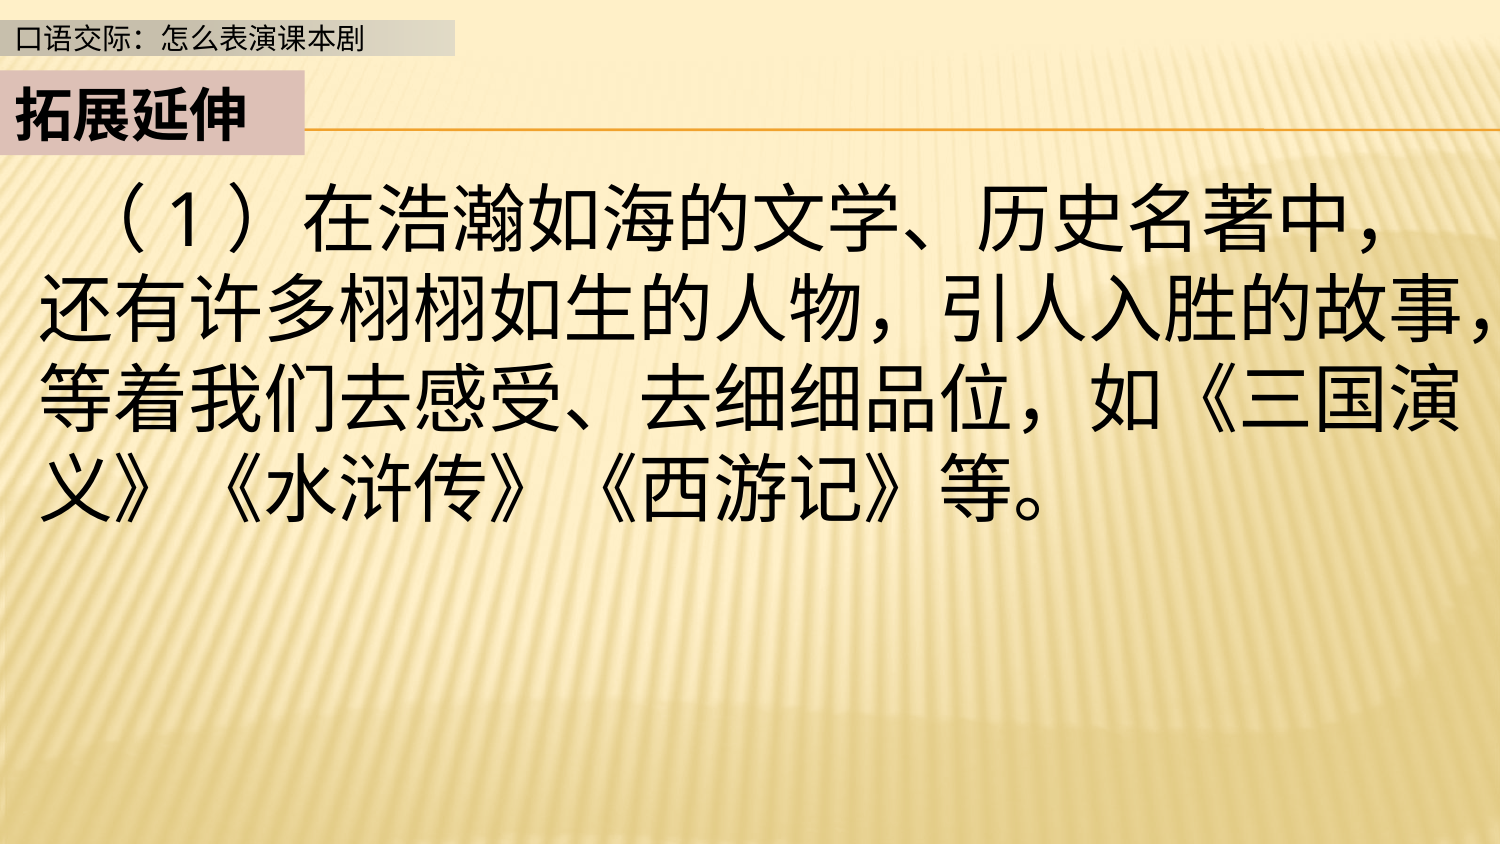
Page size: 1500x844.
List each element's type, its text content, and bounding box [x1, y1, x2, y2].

text_box 拓展延伸 [0, 70, 305, 156]
text_box （1）在浩瀚如海的文学、历史名著中，还有许多栩栩如生的人物，引人入胜的故事，等着我们去感受、去细细品位，如《三国演义》《水浒传》《西游记》等。 [23, 163, 1500, 539]
